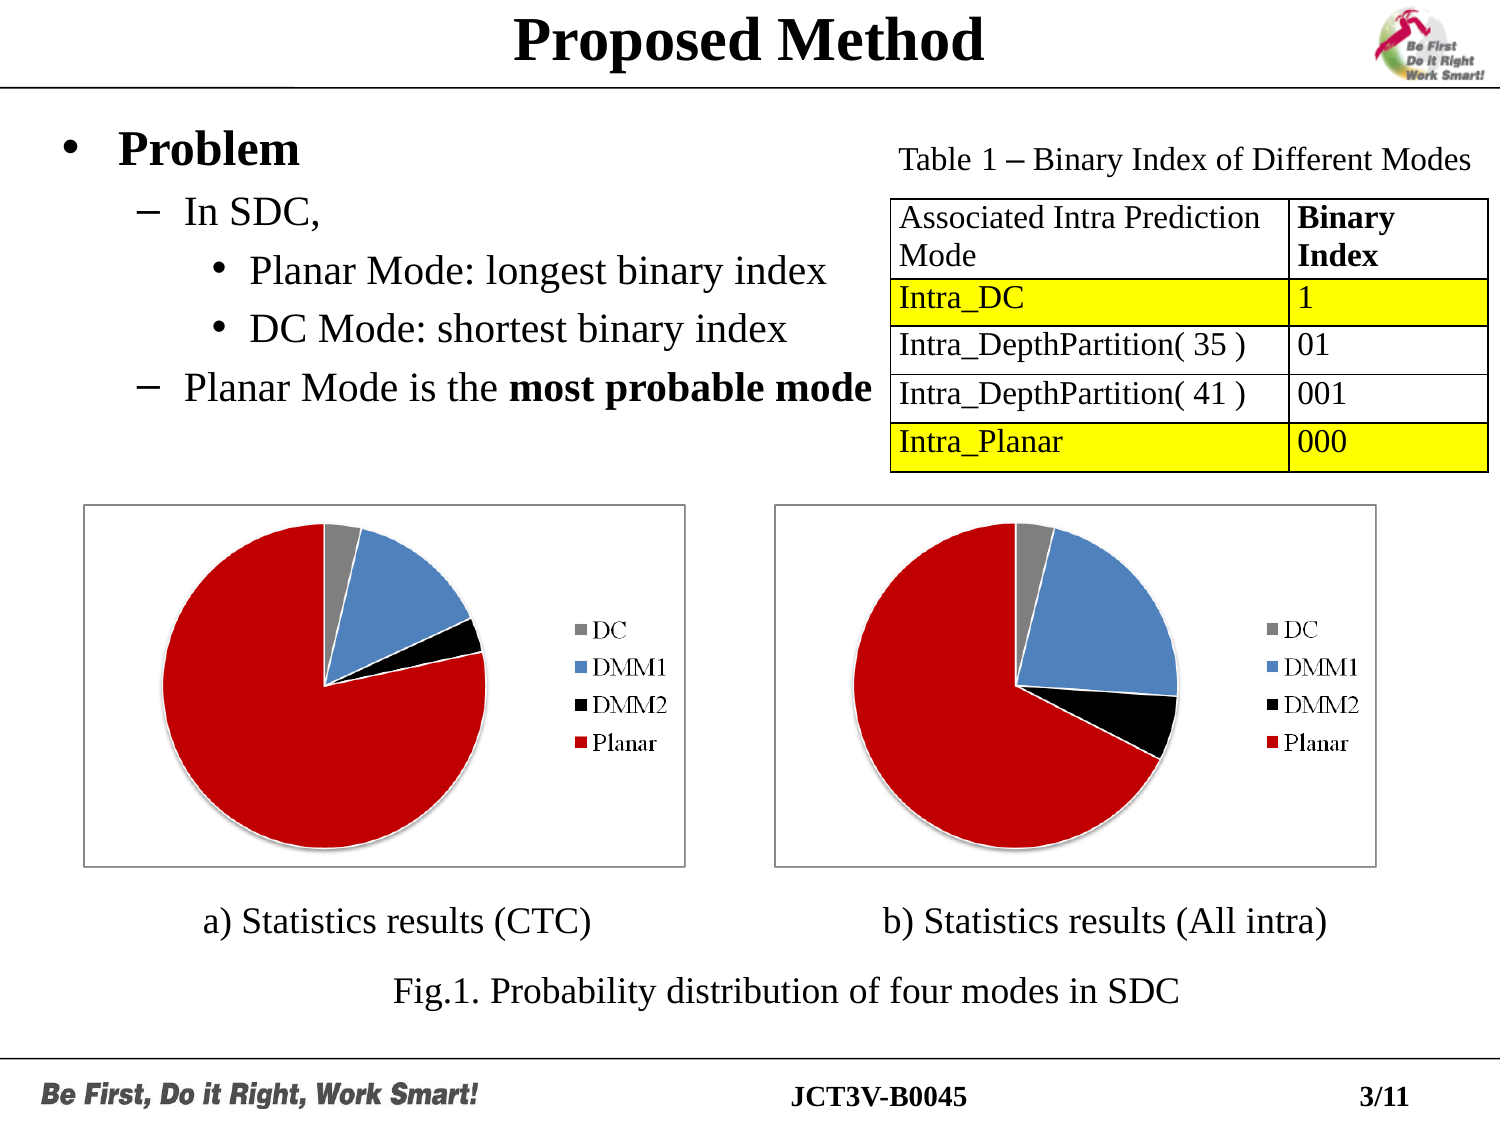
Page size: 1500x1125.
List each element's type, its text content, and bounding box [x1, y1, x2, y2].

title Proposed Method [74, 1, 1426, 108]
table_cell Intra_DepthPartition( 41 ) [891, 375, 1288, 422]
table_header Binary Index [1290, 200, 1487, 278]
text_box a) Statistics results (CTC) [188, 888, 608, 949]
text_box b) Statistics results (All intra) [868, 888, 1343, 949]
picture [41, 1082, 478, 1109]
text_box JCT3V-B0045 [632, 1065, 983, 1125]
table_header Associated Intra Prediction Mode [891, 200, 1288, 278]
table_cell 000 [1290, 424, 1487, 471]
table_cell Intra_Planar [891, 424, 1288, 471]
table_cell Intra_DepthPartition( 35 ) [891, 327, 1288, 374]
table_cell 1 [1290, 280, 1487, 325]
picture [1426, 5, 1489, 83]
slide_number 3/11 [1074, 1065, 1425, 1125]
text_box Fig.1. Probability distribution of four modes in SDC [378, 958, 1197, 1019]
table_cell 001 [1290, 375, 1487, 422]
table_cell 01 [1290, 327, 1487, 374]
picture [773, 503, 1377, 868]
table_cell Intra_DC [891, 280, 1288, 325]
text_box Table 1 – Binary Index of Different Modes [878, 129, 1500, 185]
picture [81, 503, 686, 868]
list Problem In SDC, Planar Mode: longest binary index DC Mode: shortest binary index Planar Mode is the most probable mode [46, 108, 1454, 1032]
